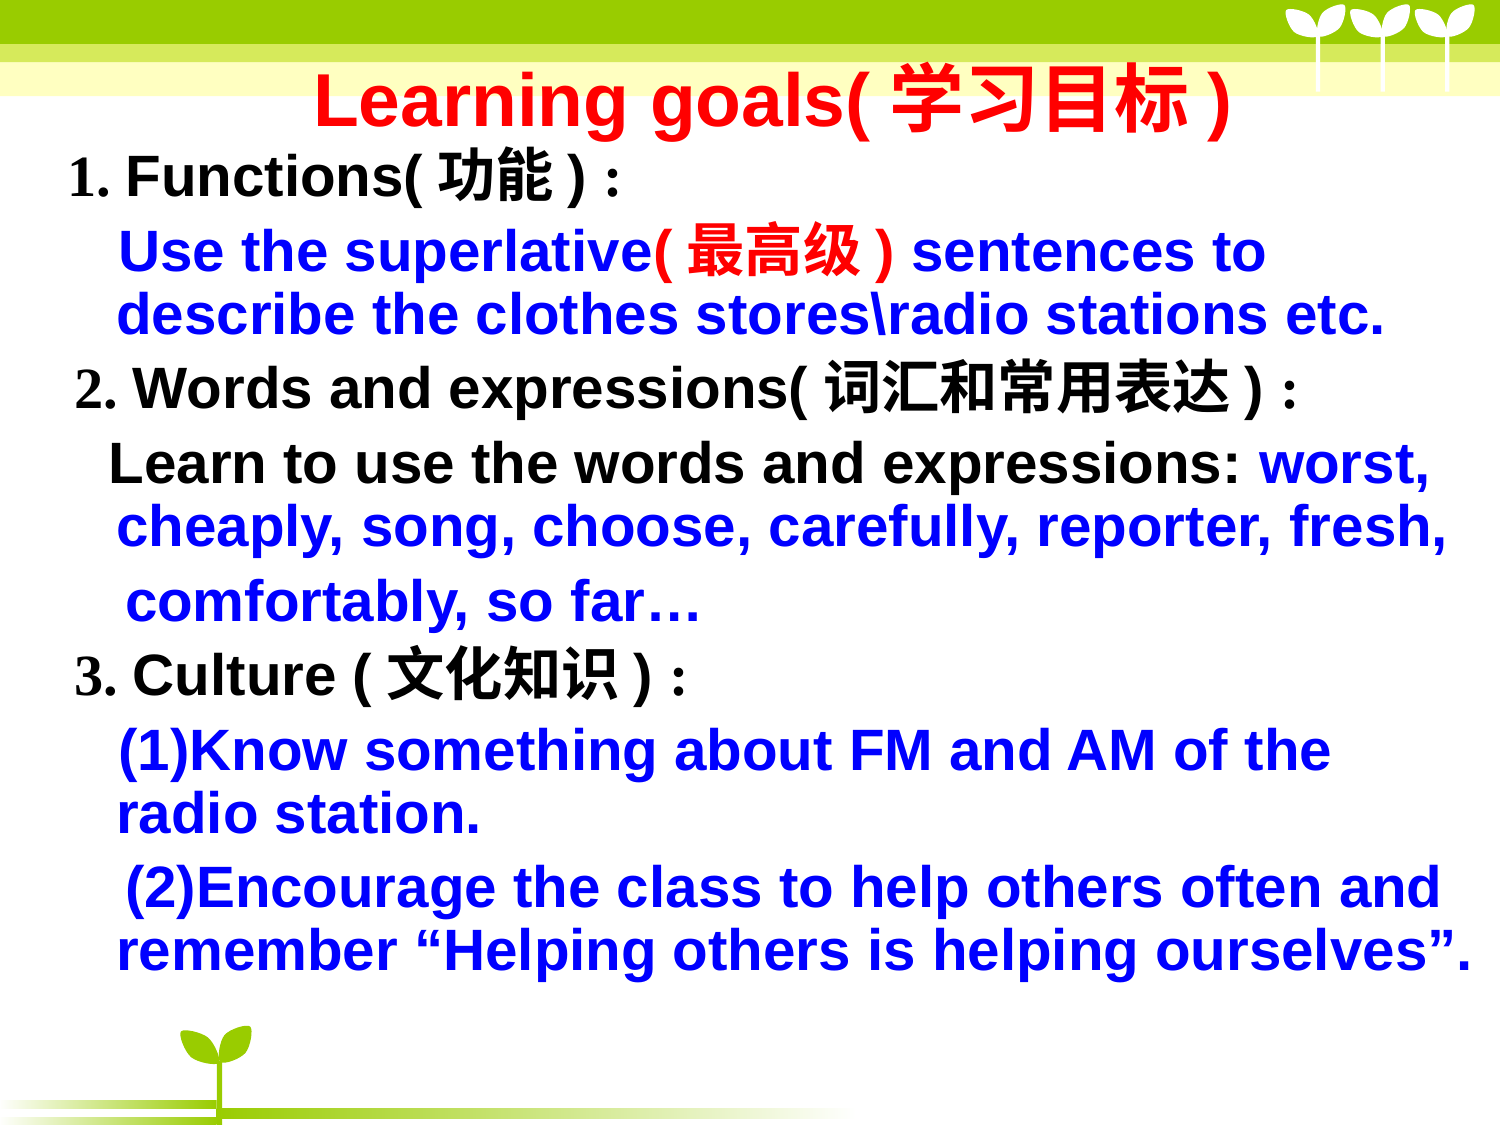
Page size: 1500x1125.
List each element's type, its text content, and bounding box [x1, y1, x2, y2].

title Learning goals(学习目标) [97, 49, 1448, 144]
list 1. Functions(功能) : Use the superlative(最高级) sentences to describe the clothes stores\radio stations etc. 2. Words and expressions(词汇和常用表达) : Learn to use the words and expressions: worst, cheaply, song, choose, carefully, reporter, fresh, comfortably, so far… 3. Culture (文化知识) : (1)Know something about FM and AM of the radio station. (2)Encourage the class to help others often and remember “Helping others is helping ourselves”. [45, 138, 1500, 1079]
